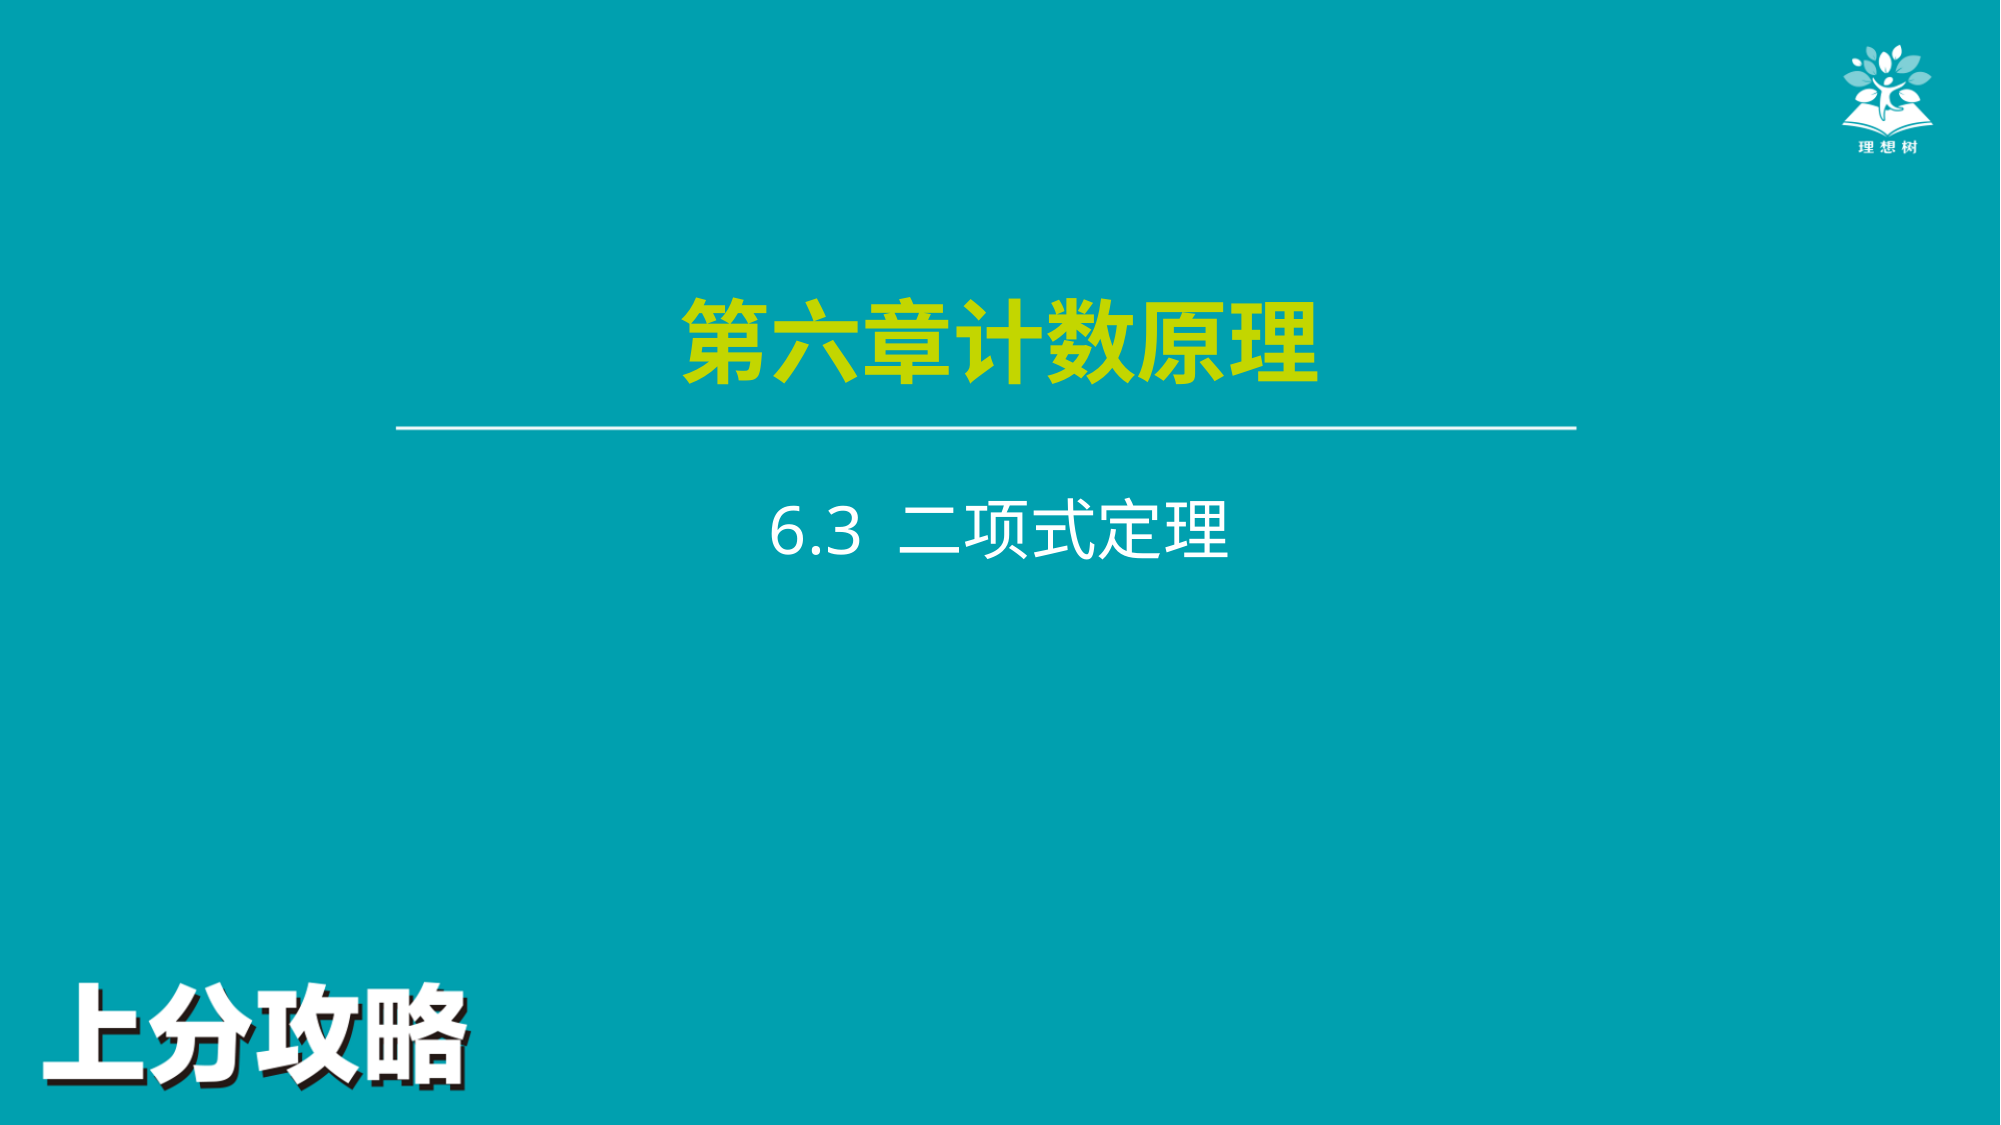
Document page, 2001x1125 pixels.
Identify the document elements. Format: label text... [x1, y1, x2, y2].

picture [0, 0, 2000, 265]
picture [0, 579, 2000, 1125]
text_box 第六章计数原理 [0, 265, 2000, 413]
text_box 6.3 二项式定理 [0, 472, 2000, 579]
picture [0, 413, 2000, 472]
